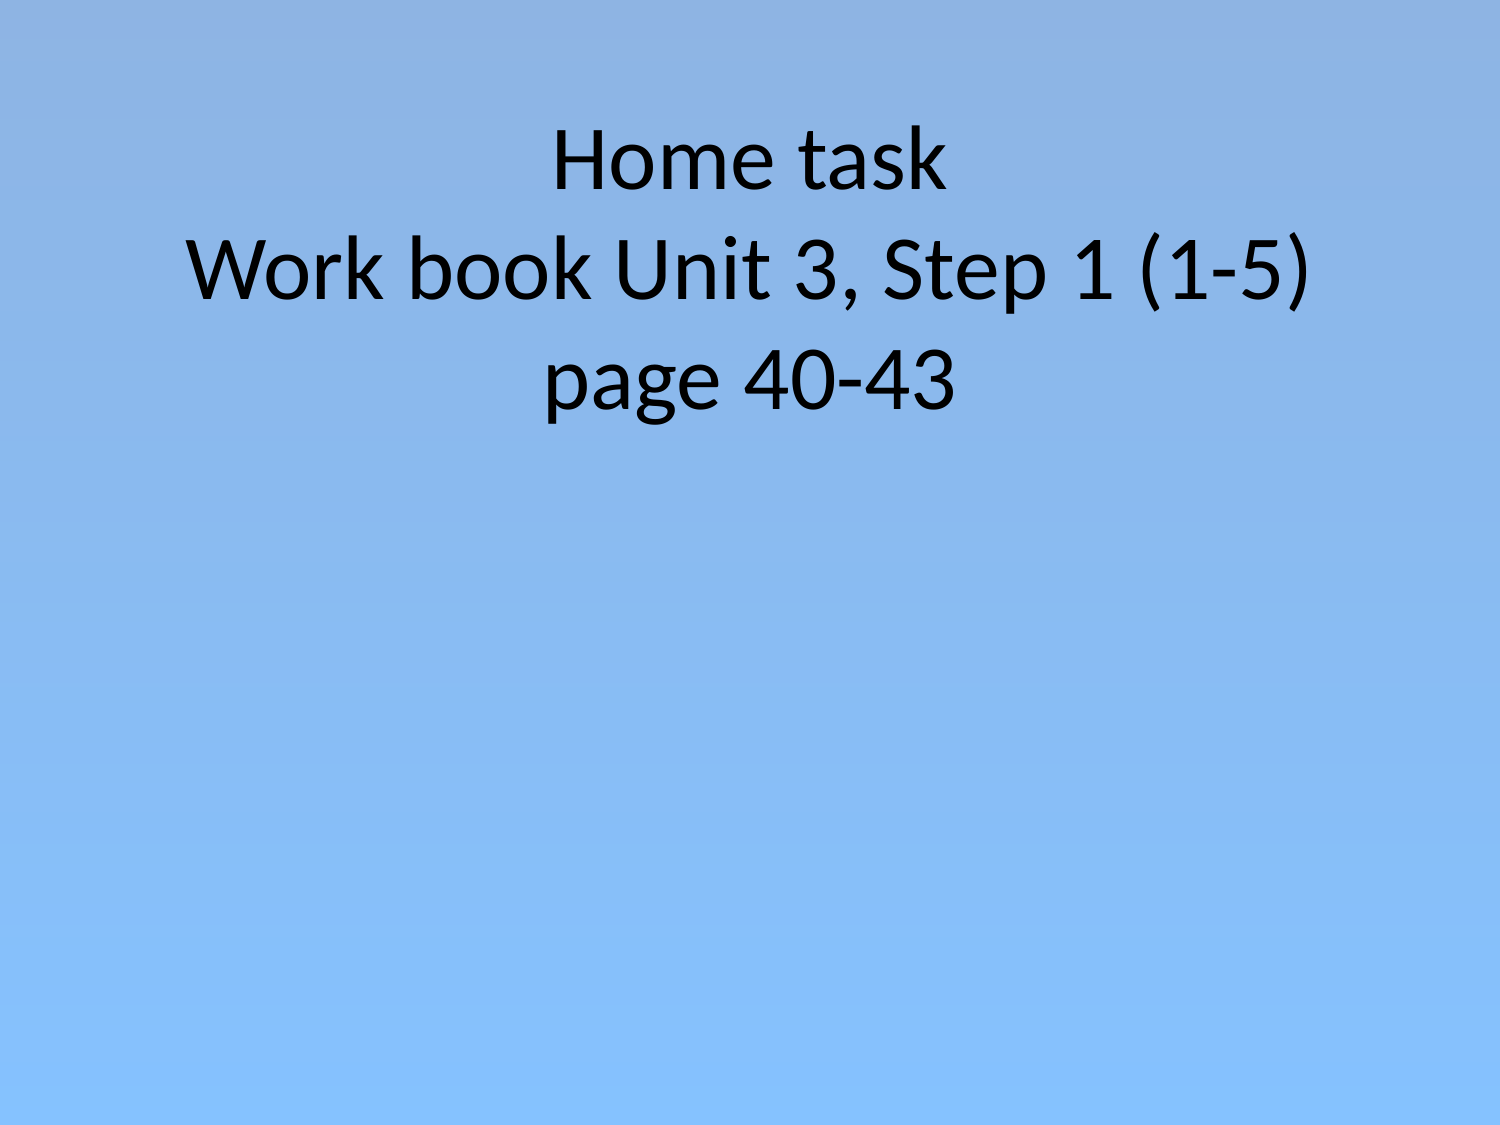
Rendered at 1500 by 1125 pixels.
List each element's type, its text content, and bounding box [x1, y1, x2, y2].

title Home task Work book Unit 3, Step 1 (1-5) page 40-43 [75, 45, 1425, 480]
